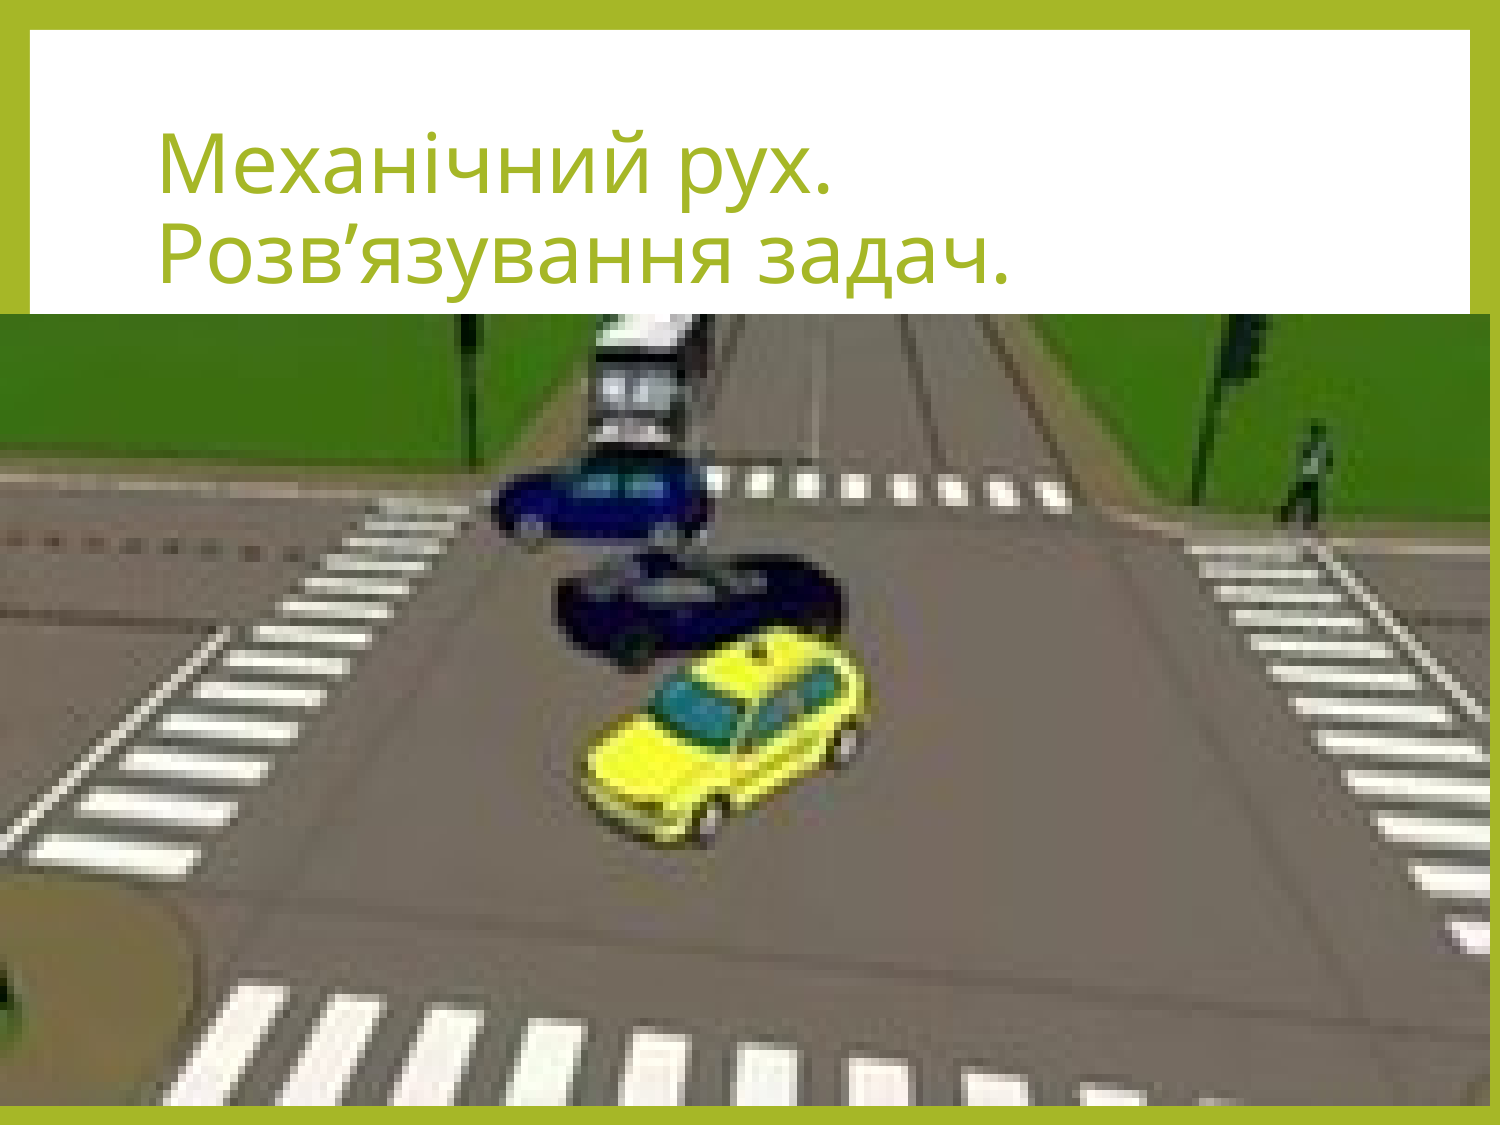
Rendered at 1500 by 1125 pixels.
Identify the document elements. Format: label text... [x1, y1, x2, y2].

title Механічний рух. Розв’язування задач. [140, 99, 1356, 312]
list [0, 314, 1490, 1107]
